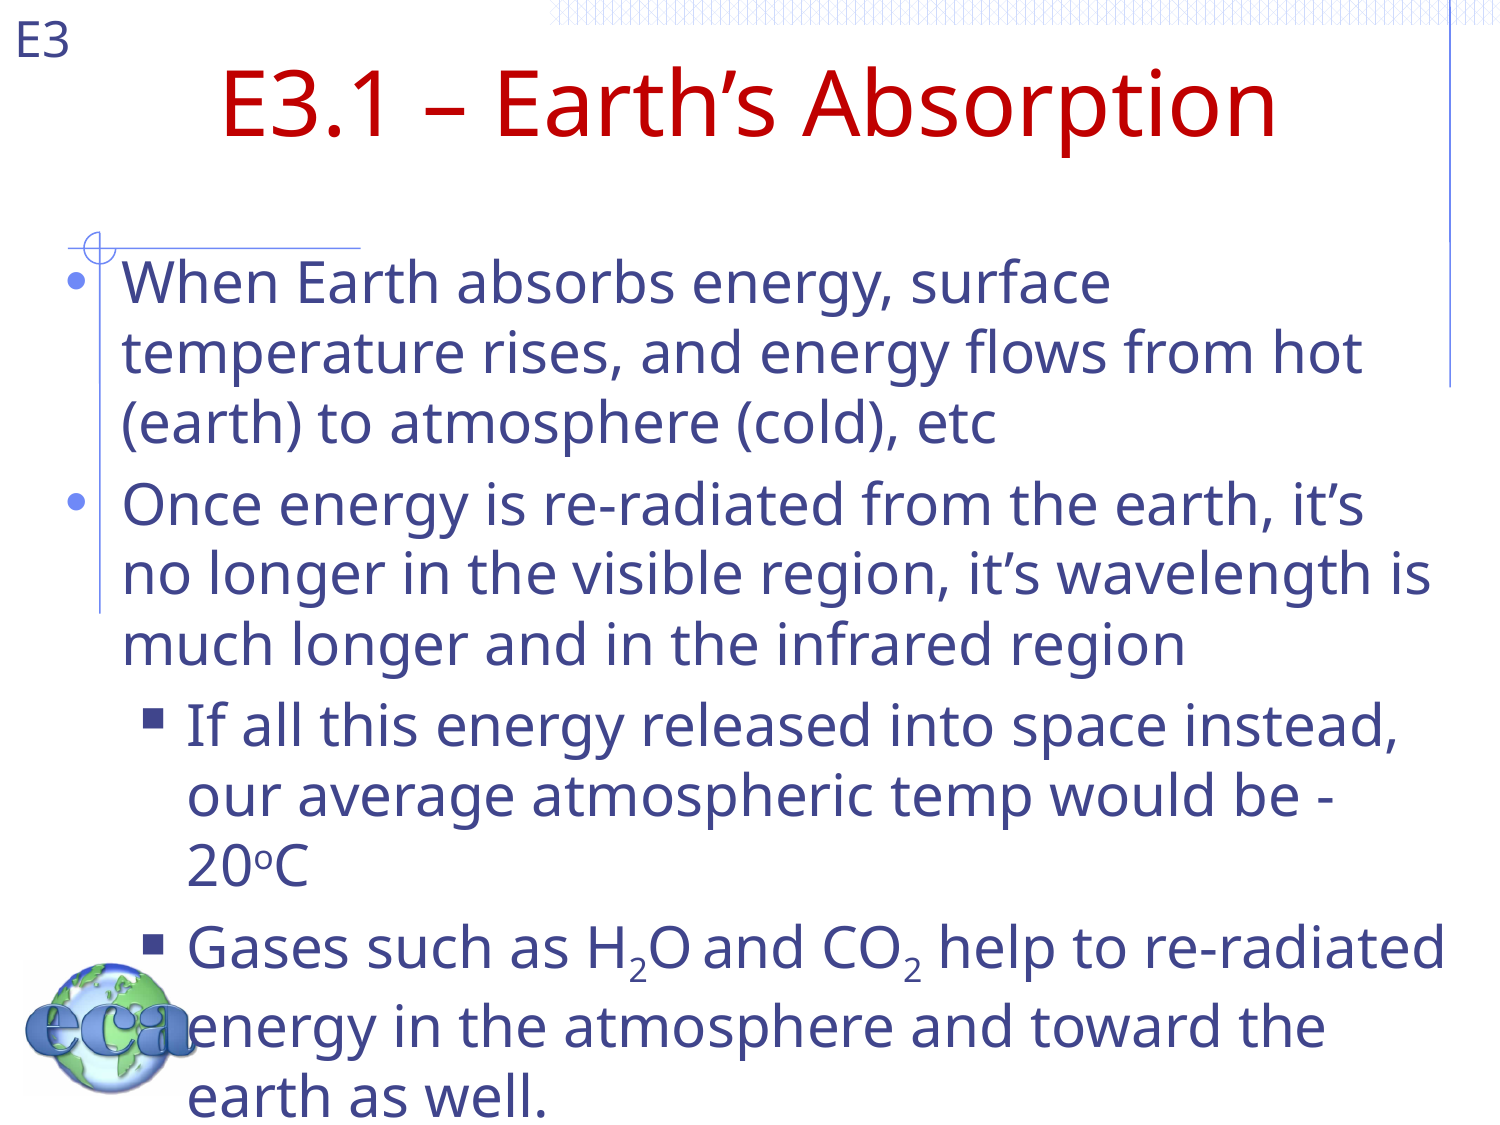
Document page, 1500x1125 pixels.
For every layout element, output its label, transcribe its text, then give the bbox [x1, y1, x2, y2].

picture [23, 960, 200, 1096]
title E3.1 – Earth’s Absorption [37, 24, 1463, 163]
list When Earth absorbs energy, surface temperature rises, and energy flows from hot (earth) to atmosphere (cold), etc Once energy is re-radiated from the earth, it’s no longer in the visible region, it’s wavelength is much longer and in the infrared region If all this energy released into space instead, our average atmospheric temp would be -20oC Gases such as H2O and CO2 help to re-radiated energy in the atmosphere and toward the earth as well. [49, 237, 1463, 976]
